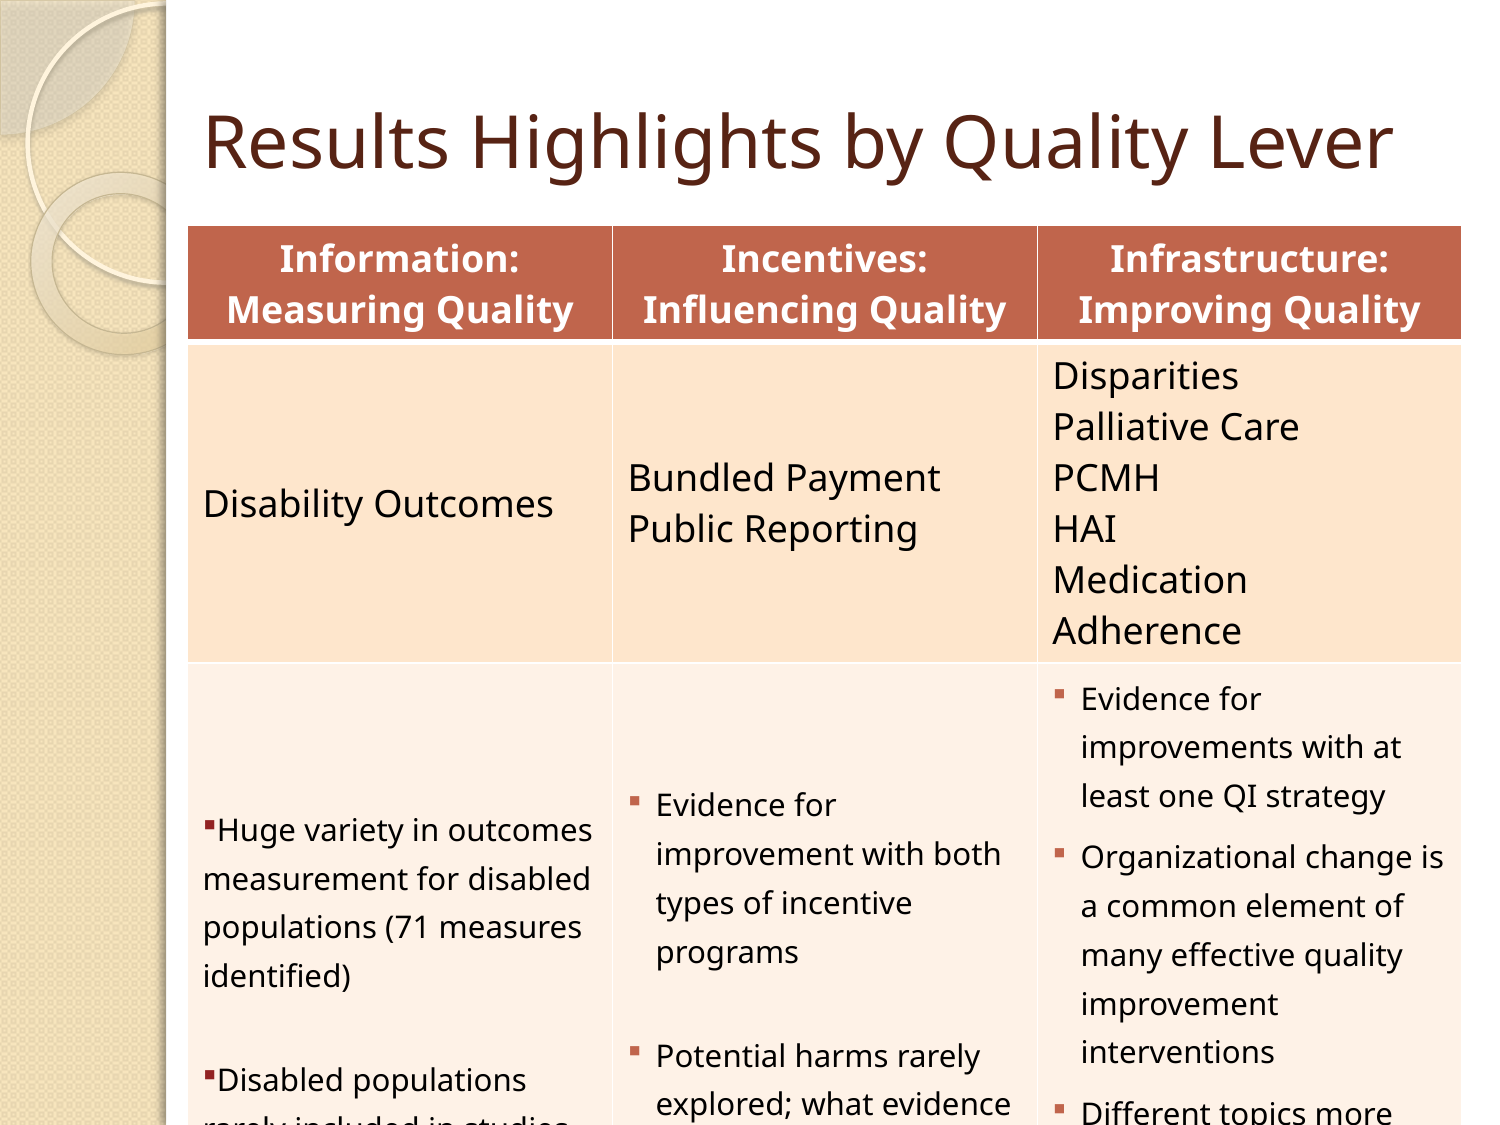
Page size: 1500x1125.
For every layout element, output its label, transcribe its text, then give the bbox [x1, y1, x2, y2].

table_cell Huge variety in outcomes measurement for disabled populations (71 measures identified) Disabled populations rarely included in studies with non-disabled patients [188, 664, 612, 1125]
table_header Information: Measuring Quality [188, 226, 612, 339]
table_header Infrastructure: Improving Quality [1038, 226, 1461, 339]
table_cell Evidence for improvements with at least one QI strategy Organizational change is a common element of many effective quality improvement interventions Different topics more amenable to different foci (patient, provider or system-focused interventions) [1038, 664, 1461, 1125]
title Results Highlights by Quality Lever [187, 45, 1418, 224]
table_cell Bundled Payment Public Reporting [613, 345, 1037, 662]
table_cell Evidence for improvement with both types of incentive programs Potential harms rarely explored; what evidence is available generally does not support harms [613, 664, 1037, 1125]
table_cell Disability Outcomes [188, 345, 612, 662]
table_cell Disparities Palliative Care PCMH HAI Medication Adherence [1038, 345, 1461, 662]
table_header Incentives: Influencing Quality [613, 226, 1037, 339]
